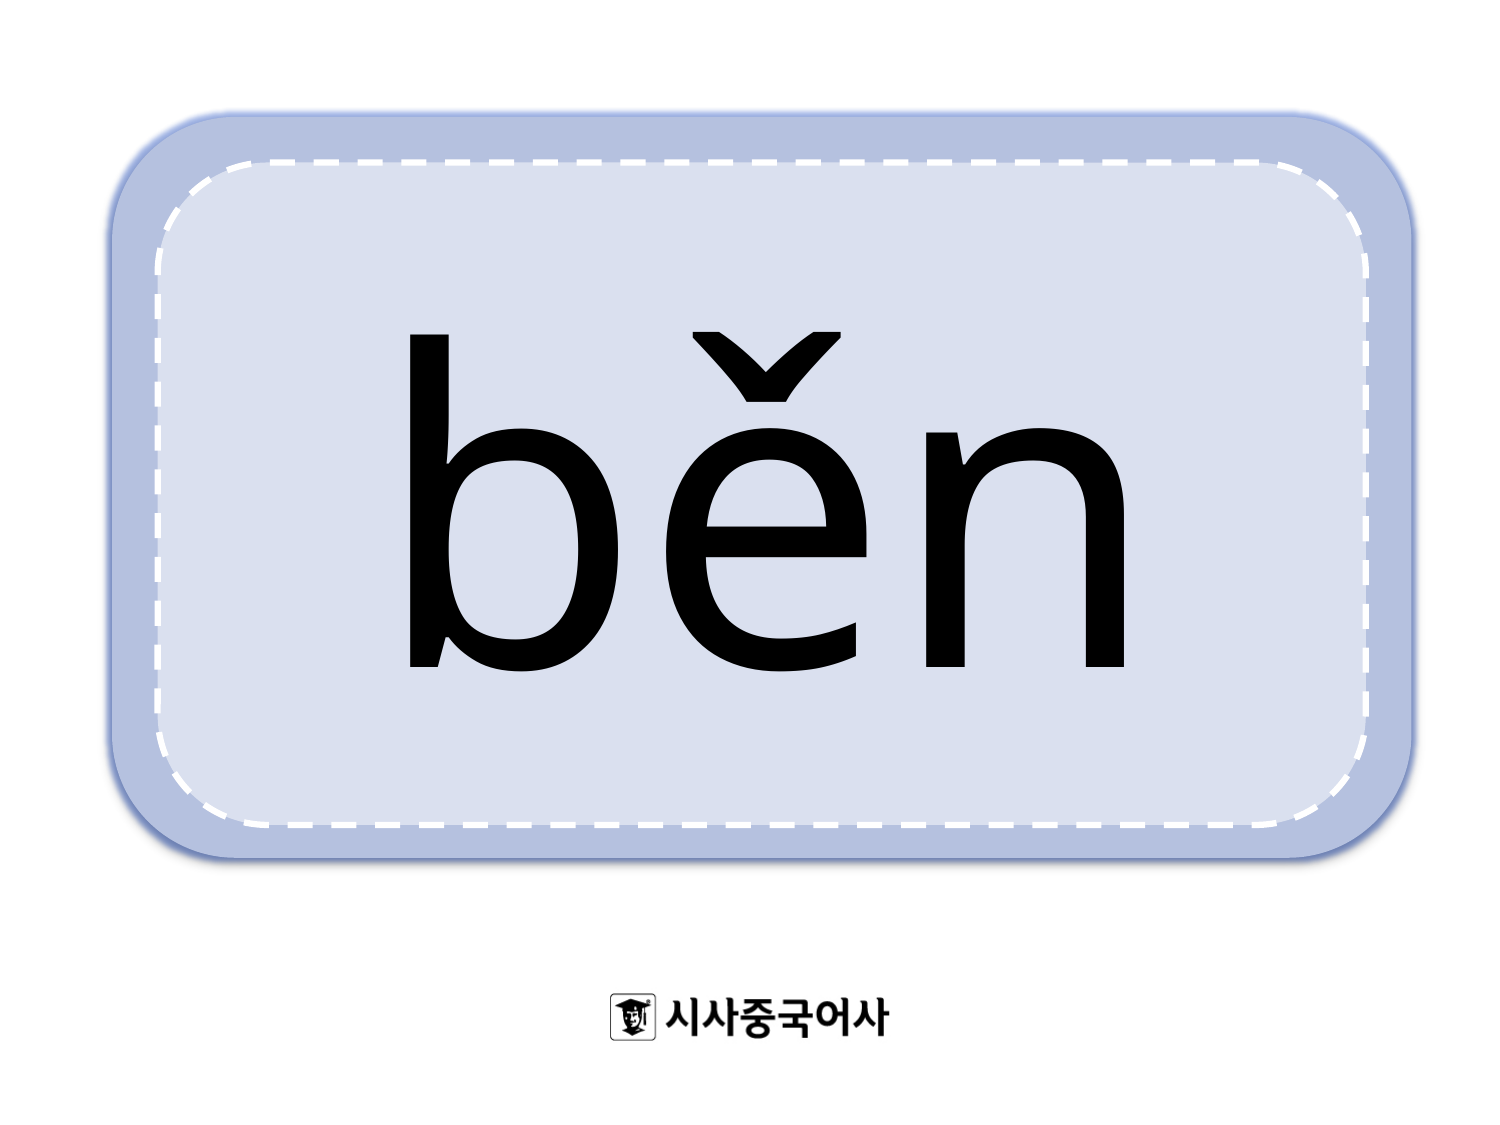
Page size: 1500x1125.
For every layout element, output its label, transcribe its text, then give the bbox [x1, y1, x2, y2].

picture [602, 987, 898, 1047]
text_box běn [162, 160, 1371, 824]
